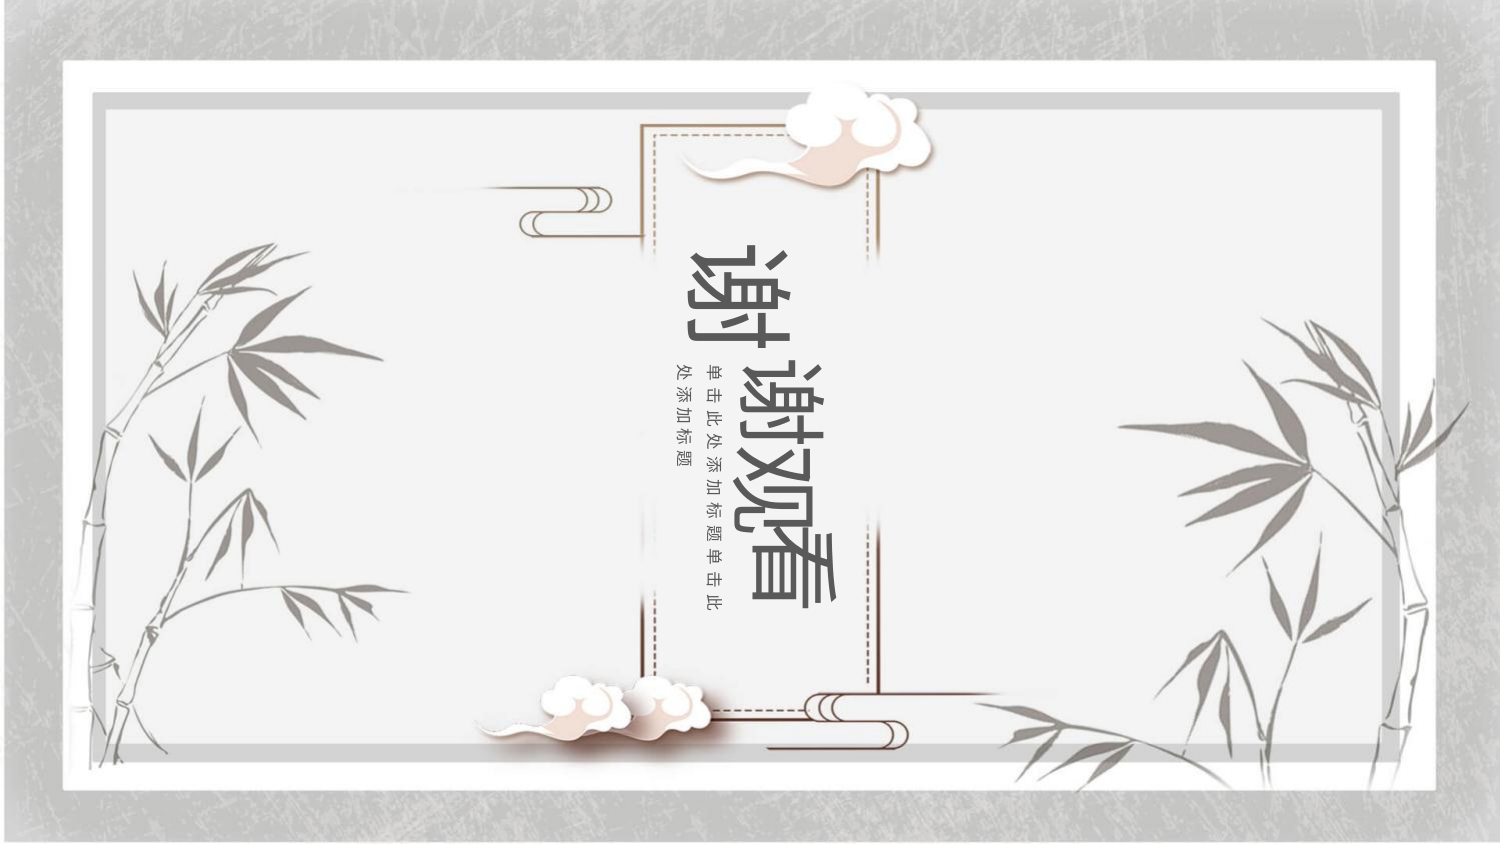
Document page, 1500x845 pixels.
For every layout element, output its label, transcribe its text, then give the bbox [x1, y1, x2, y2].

text_box 单击此处添加标题单击此处添加标题 [660, 359, 751, 631]
picture [0, 0, 1500, 844]
text_box 观 [698, 430, 840, 543]
text_box 谢 [649, 225, 817, 359]
text_box 看 [717, 507, 860, 617]
text_box 谢 [704, 341, 847, 454]
